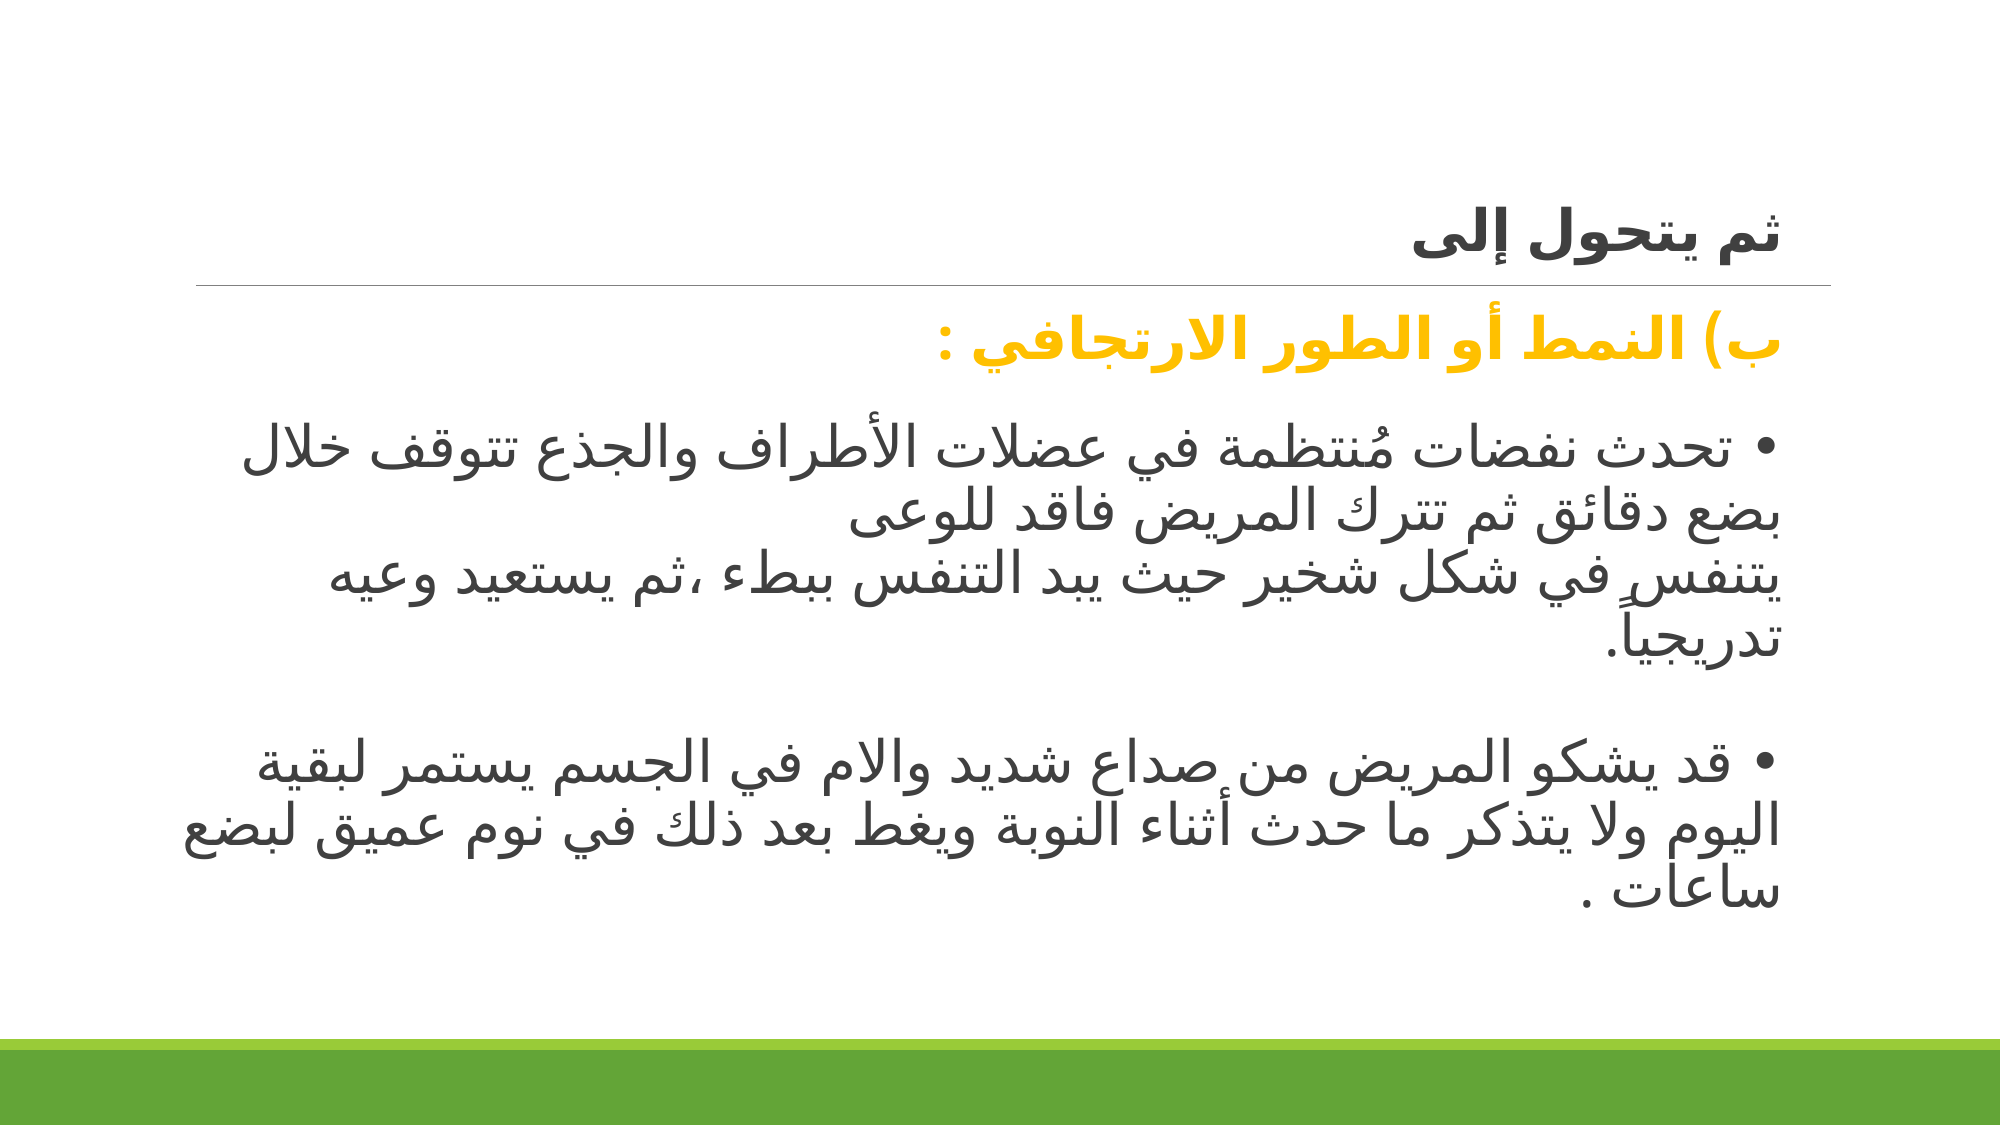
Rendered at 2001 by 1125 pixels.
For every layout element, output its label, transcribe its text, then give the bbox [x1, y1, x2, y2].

list ثم يتحول إلى ب‌) النمط أو الطور الارتجافي : • تحدث نفضات مُنتظمة في عضلات الأطراف والجذع تتوقف خلال بضع دقائق ثم تترك المريض فاقد للوعى يتنفس في شكل شخير حيث يبد التنفس ببطء ،ثم يستعيد وعيه تدريجياً. • قد يشكو المريض من صداع شديد والام في الجسم يستمر لبقية اليوم ولا يتذكر ما حدث أثناء النوبة ويغط بعد ذلك في نوم عميق لبضع ساعات . [148, 193, 1799, 854]
